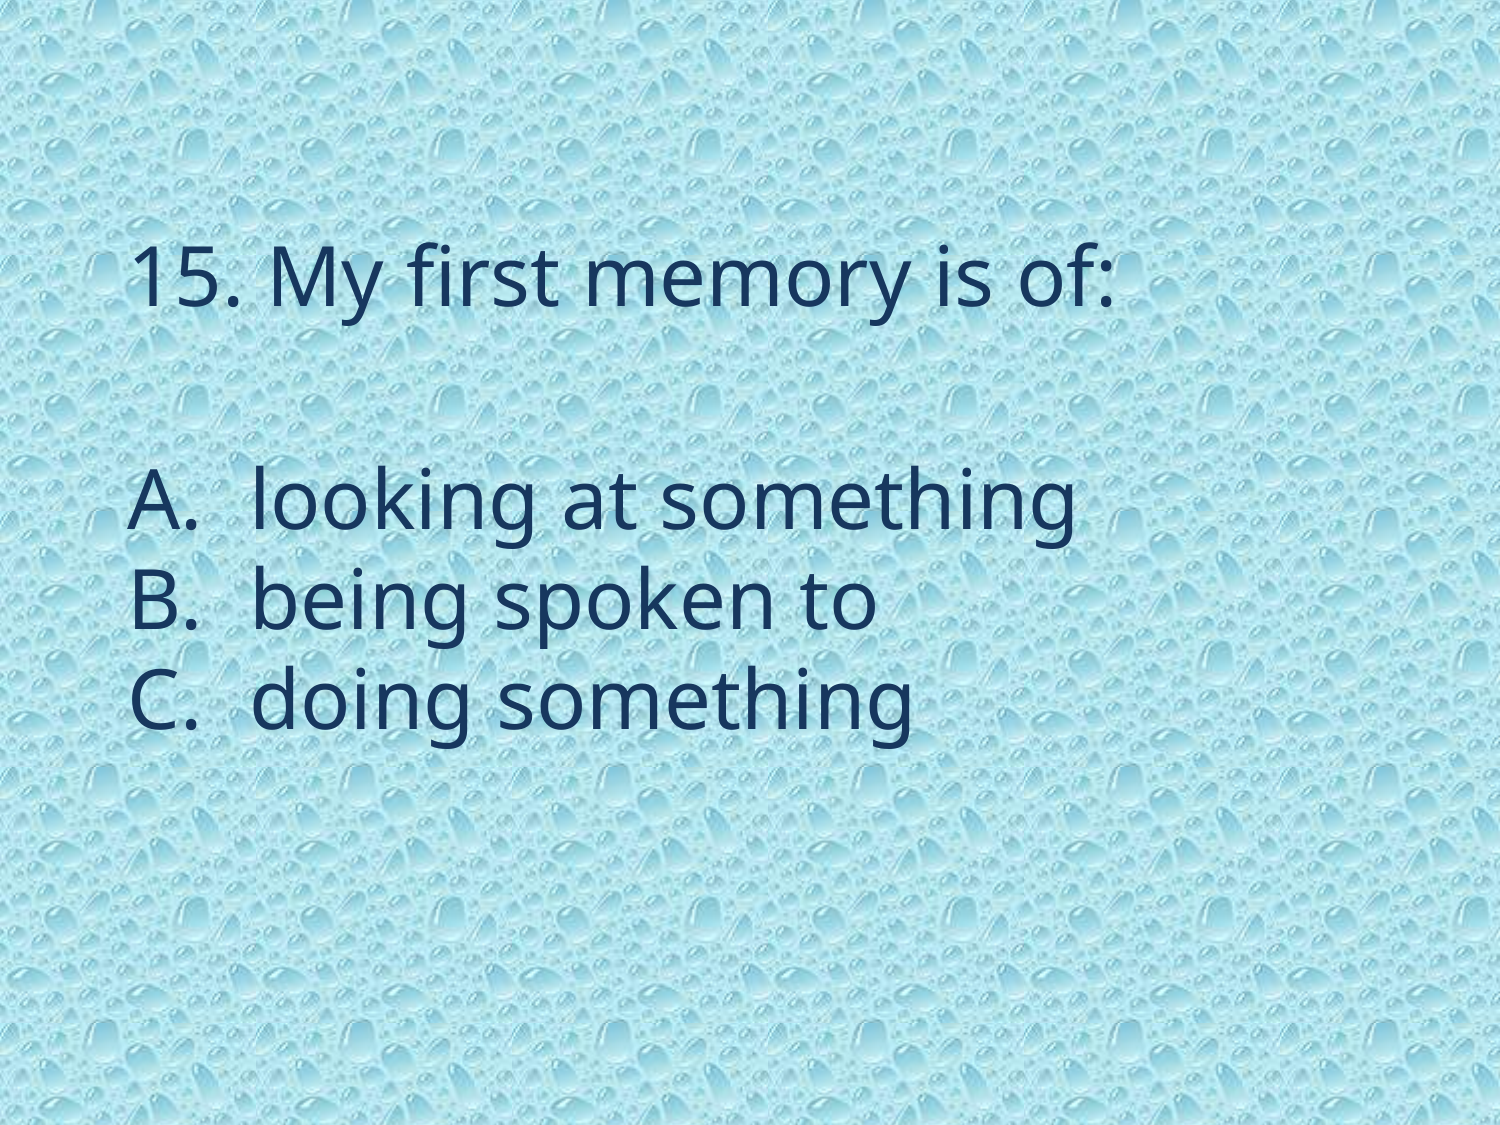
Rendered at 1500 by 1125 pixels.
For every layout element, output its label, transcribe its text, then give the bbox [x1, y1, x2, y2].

picture [0, 0, 1500, 1125]
text_box 15. My first memory is of: looking at something being spoken to doing something [112, 216, 1425, 799]
